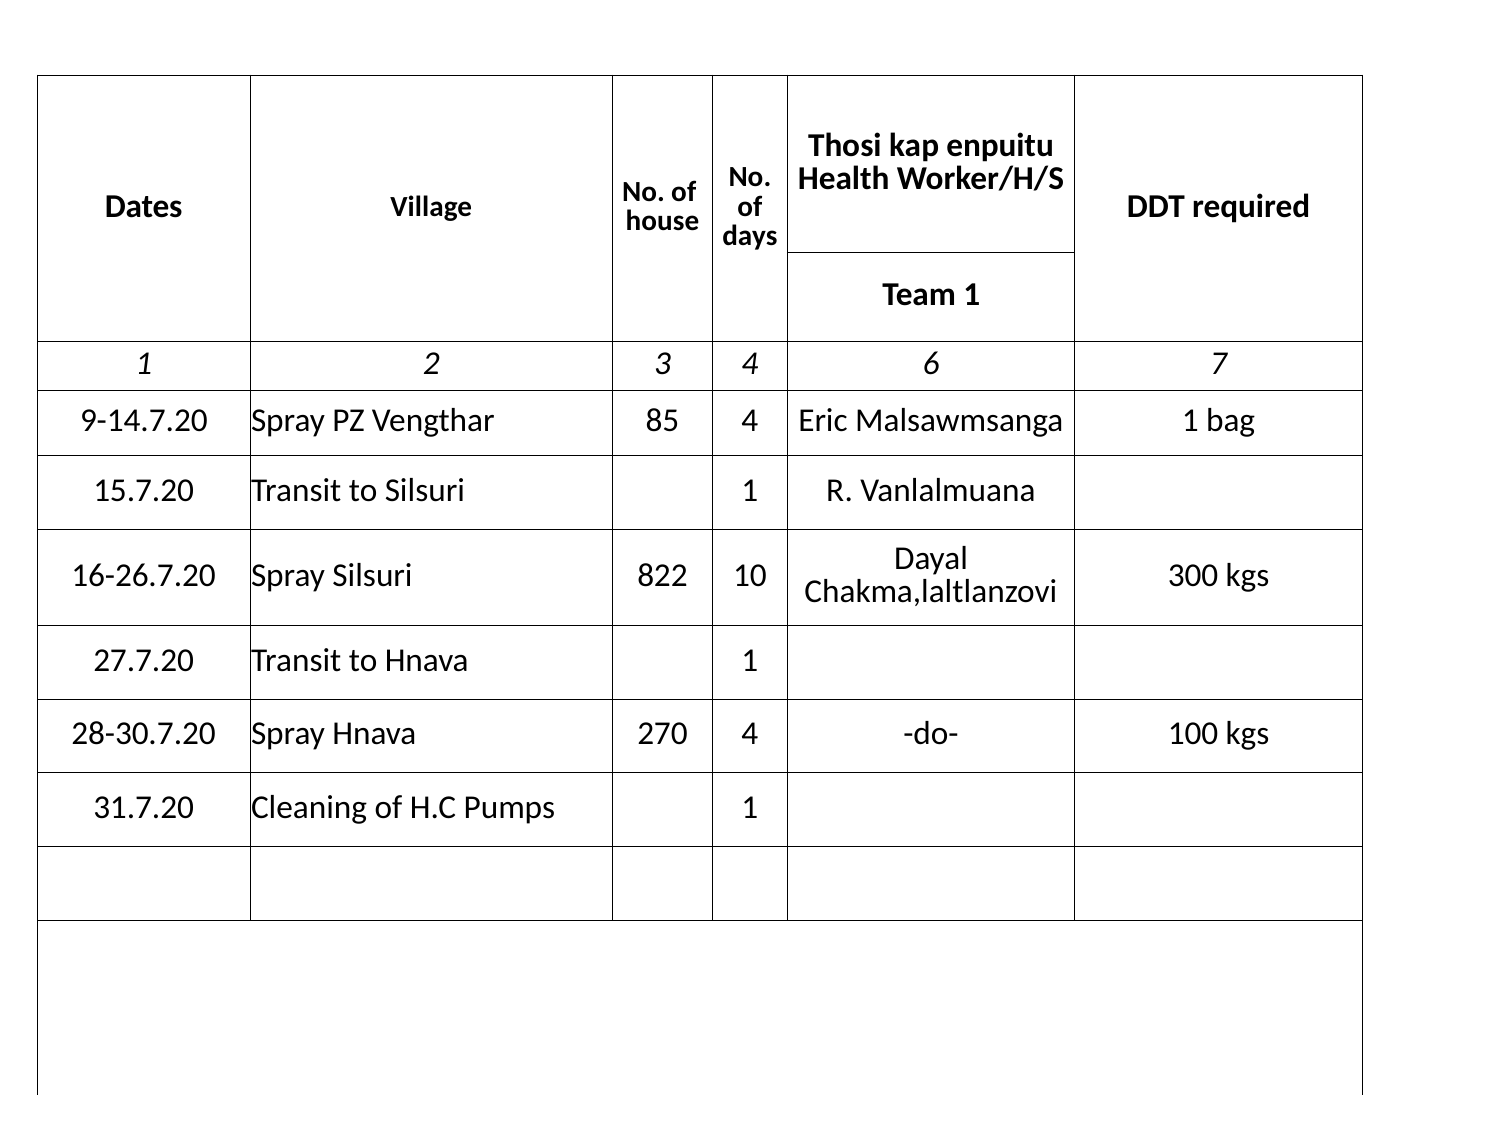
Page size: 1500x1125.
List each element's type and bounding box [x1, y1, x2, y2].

table_cell [788, 847, 1074, 920]
table_cell [251, 530, 612, 625]
table_cell [713, 456, 787, 529]
table_cell [713, 773, 787, 846]
table_cell [1075, 342, 1362, 390]
table_cell [788, 626, 1074, 699]
table_cell [38, 342, 250, 390]
table_cell [38, 700, 250, 772]
table_cell [713, 626, 787, 699]
table_cell [613, 773, 712, 846]
table_cell [613, 342, 712, 390]
table_cell [788, 391, 1074, 455]
table_cell [38, 626, 250, 699]
table_cell [613, 530, 712, 625]
table_cell [1075, 773, 1362, 846]
table_cell [38, 847, 250, 920]
table_header [788, 76, 1074, 252]
table_cell [713, 391, 787, 455]
table_cell [1075, 847, 1362, 920]
table_cell [251, 391, 612, 455]
table_cell [1075, 626, 1362, 699]
table_cell [713, 530, 787, 625]
table_cell [713, 342, 787, 390]
table_header [613, 76, 712, 341]
table_cell [251, 626, 612, 699]
table_header [713, 76, 787, 341]
table_cell [251, 847, 612, 920]
table_cell [1075, 530, 1362, 625]
table_cell [788, 530, 1074, 625]
table_header [38, 76, 250, 341]
table_cell [788, 773, 1074, 846]
table_cell [38, 921, 1362, 1095]
table_cell [613, 456, 712, 529]
table_cell [1075, 700, 1362, 772]
table_cell [788, 342, 1074, 390]
table_header [1075, 76, 1362, 341]
table_cell [38, 773, 250, 846]
table_cell [788, 700, 1074, 772]
table_cell [251, 342, 612, 390]
table_cell [251, 456, 612, 529]
table_cell [613, 391, 712, 455]
table_cell [38, 456, 250, 529]
table_cell [713, 847, 787, 920]
table_cell [38, 530, 250, 625]
table_cell [788, 253, 1074, 341]
table_header [251, 76, 612, 341]
table_cell [251, 700, 612, 772]
table_cell [613, 700, 712, 772]
table_cell [613, 626, 712, 699]
table_cell [1075, 391, 1362, 455]
table_cell [251, 773, 612, 846]
table_cell [713, 700, 787, 772]
table_cell [788, 456, 1074, 529]
table_cell [613, 847, 712, 920]
table_cell [1075, 456, 1362, 529]
table_cell [38, 391, 250, 455]
